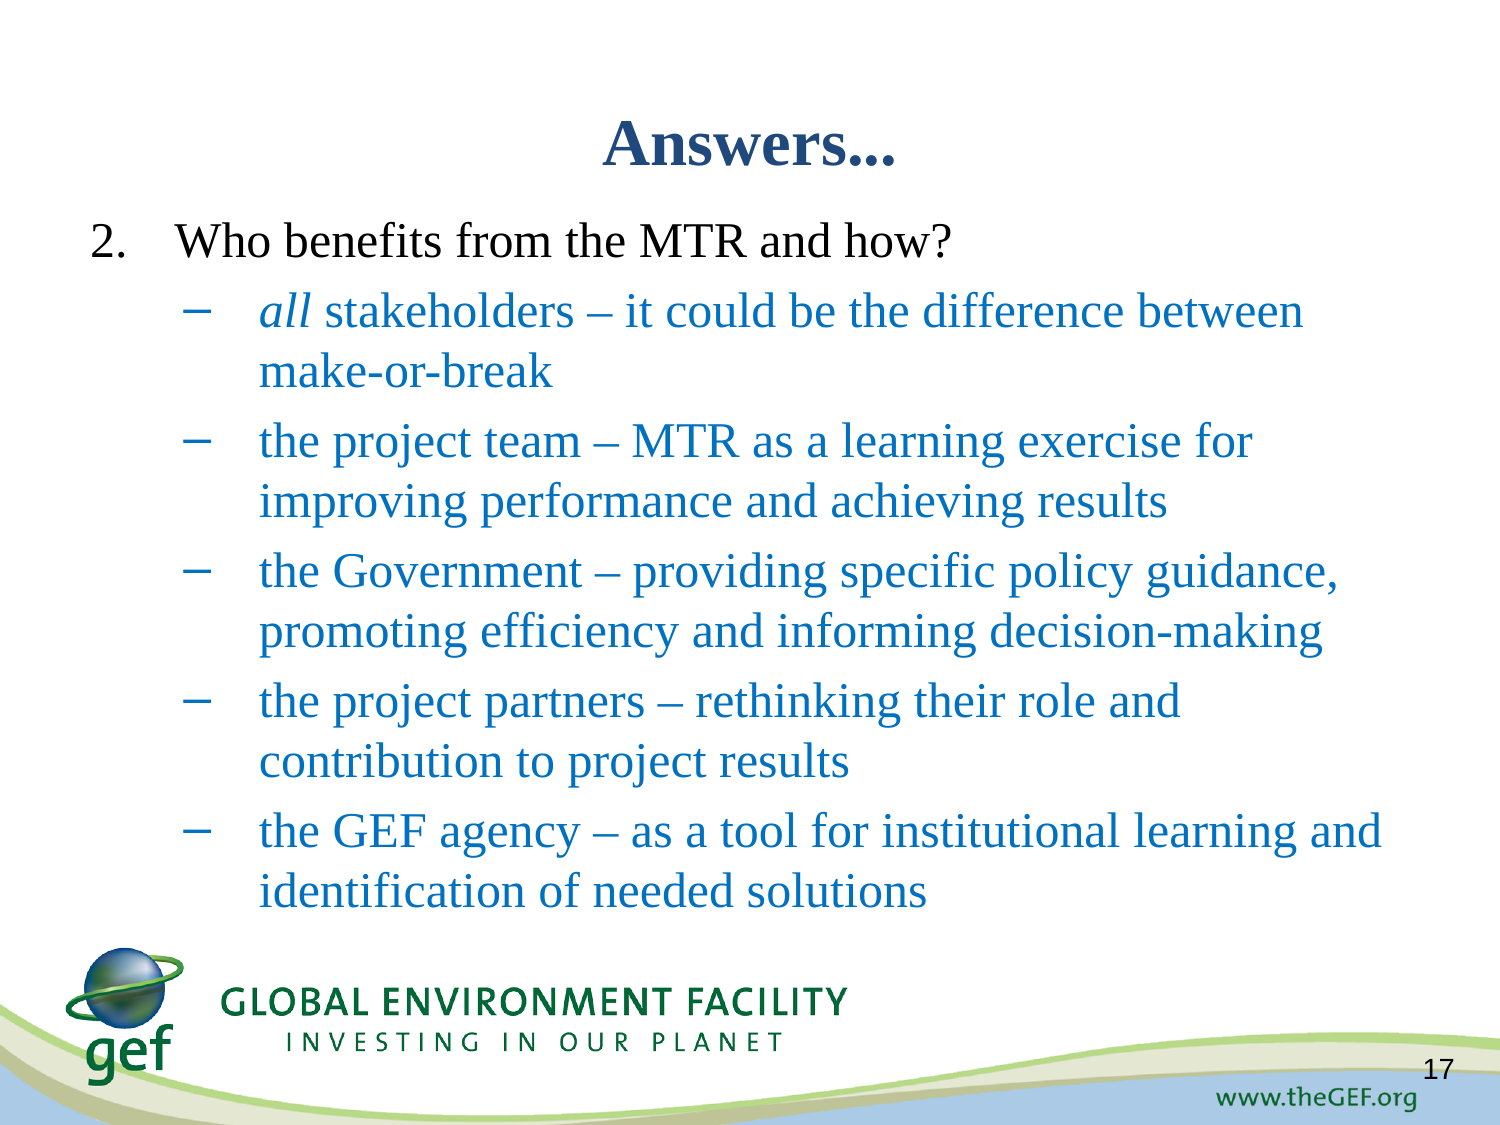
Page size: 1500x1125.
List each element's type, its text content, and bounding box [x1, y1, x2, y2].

picture [0, 920, 1500, 1125]
title Answers... [74, 44, 1426, 199]
slide_number 17 [1407, 1042, 1500, 1103]
list Who benefits from the MTR and how? all stakeholders – it could be the difference between make-or-break the project team – MTR as a learning exercise for improving performance and achieving results the Government – providing specific policy guidance, promoting efficiency and informing decision-making the project partners – rethinking their role and contribution to project results the GEF agency – as a tool for institutional learning and identification of needed solutions [74, 199, 1426, 943]
